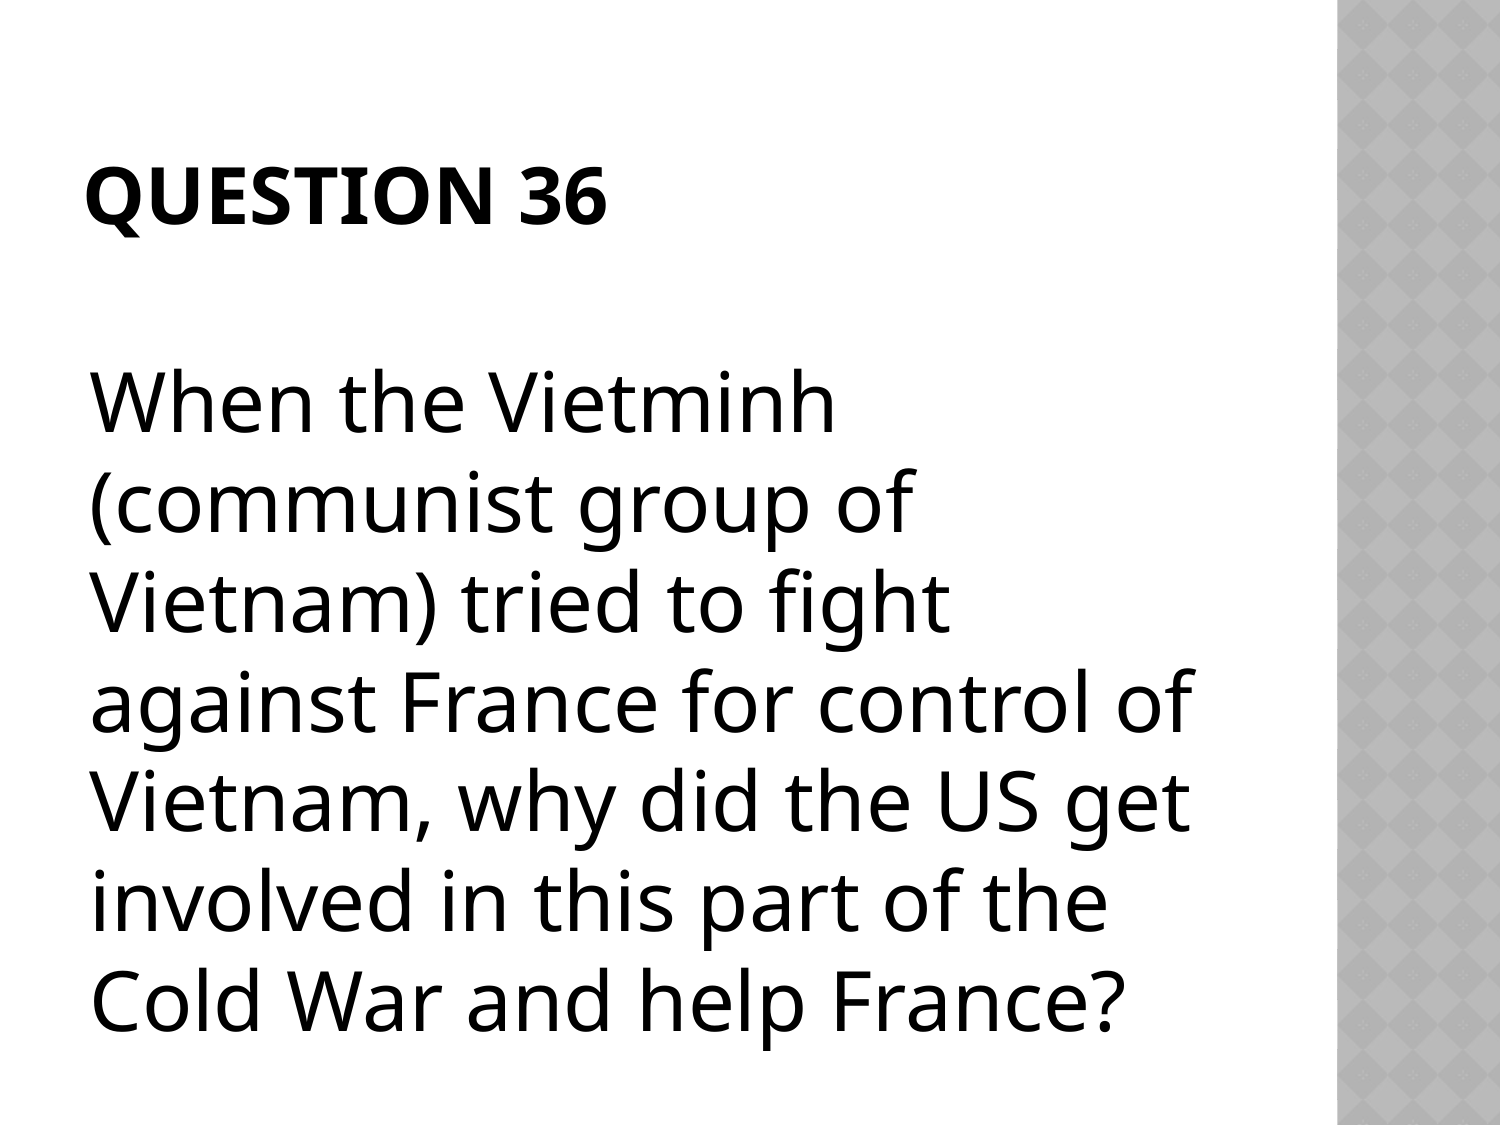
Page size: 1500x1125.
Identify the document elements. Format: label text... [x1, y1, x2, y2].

list When the Vietminh (communist group of Vietnam) tried to fight against France for control of Vietnam, why did the US get involved in this part of the Cold War and help France? [75, 264, 1263, 1059]
title Question 36 [75, 52, 1263, 240]
